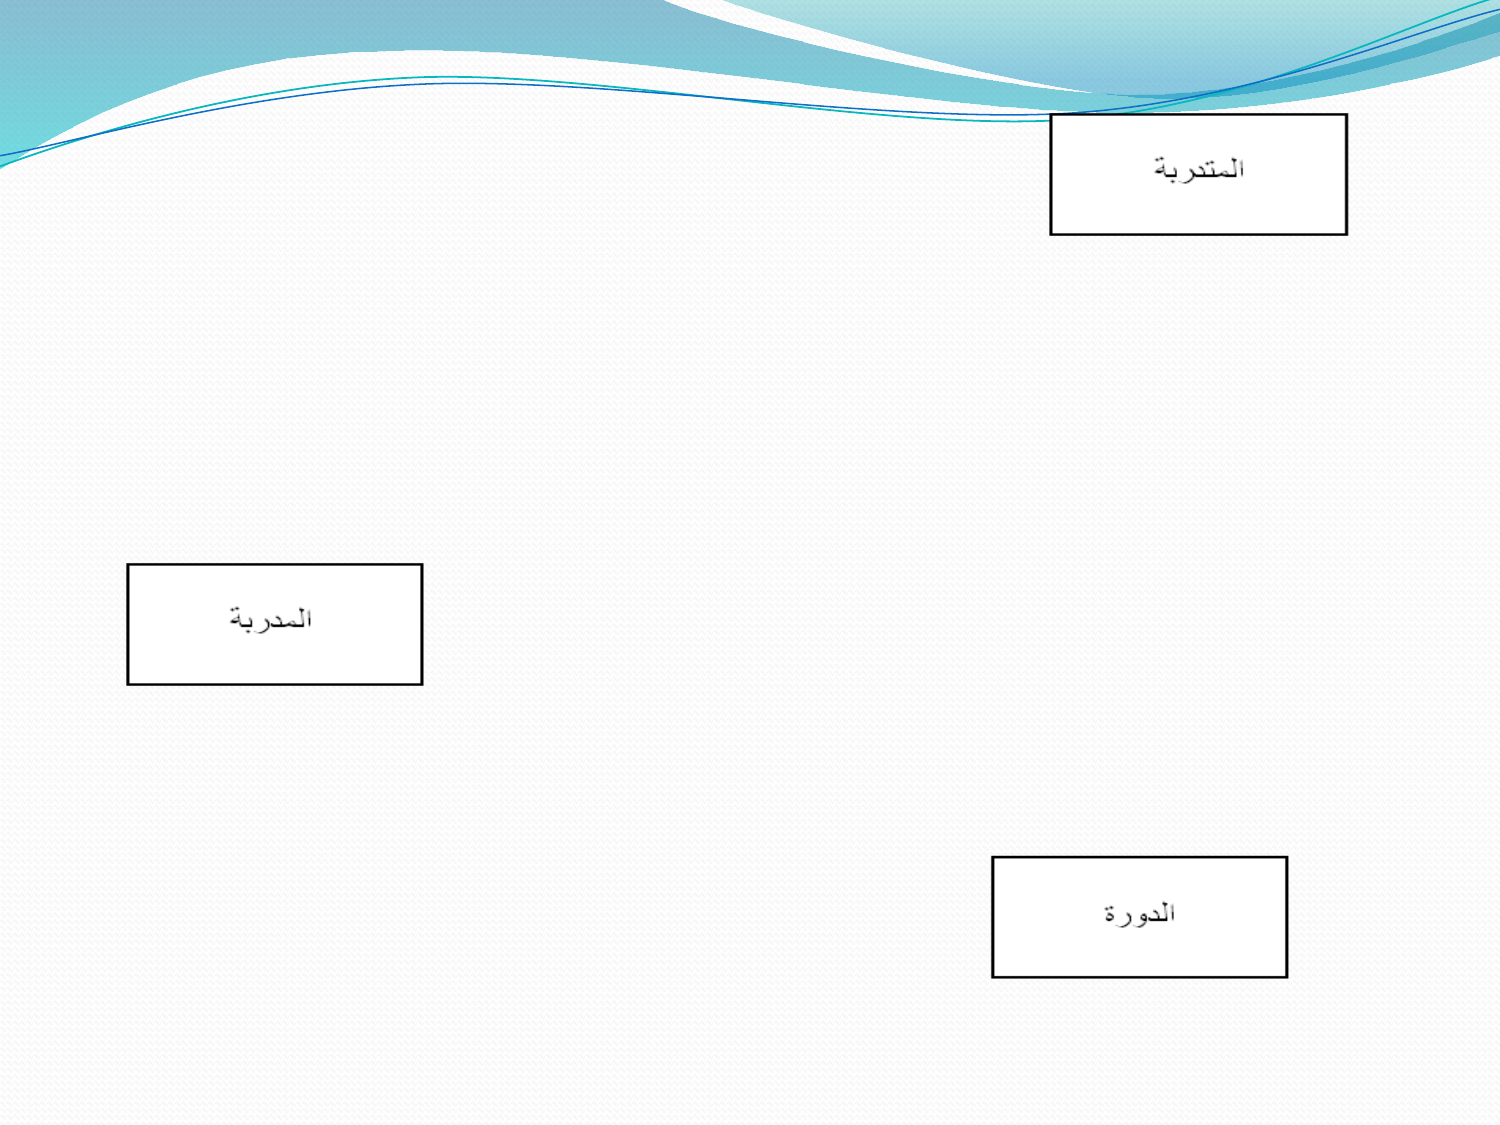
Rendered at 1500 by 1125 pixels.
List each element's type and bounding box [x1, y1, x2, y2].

list [124, 112, 1351, 980]
